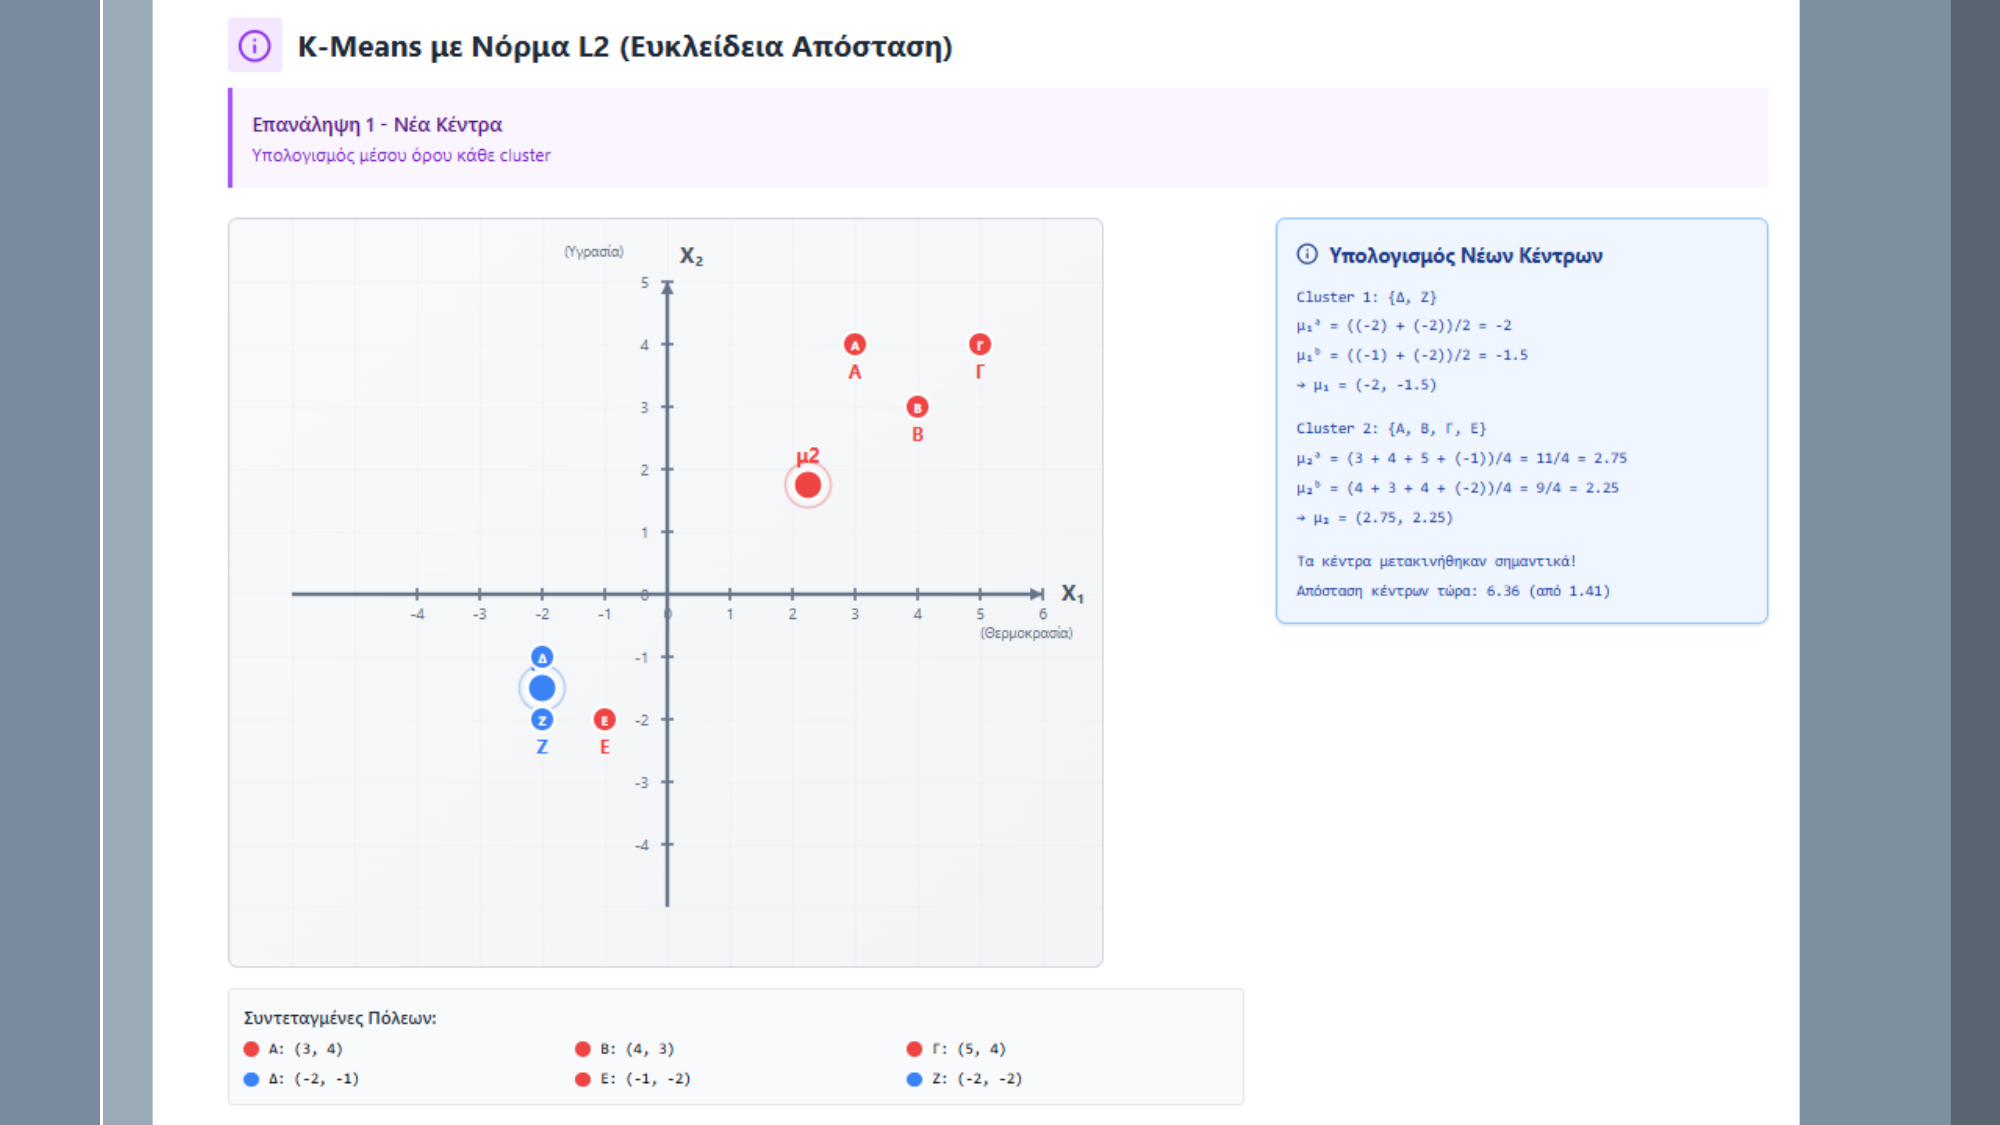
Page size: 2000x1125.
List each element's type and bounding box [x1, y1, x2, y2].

picture [225, 10, 1775, 1115]
